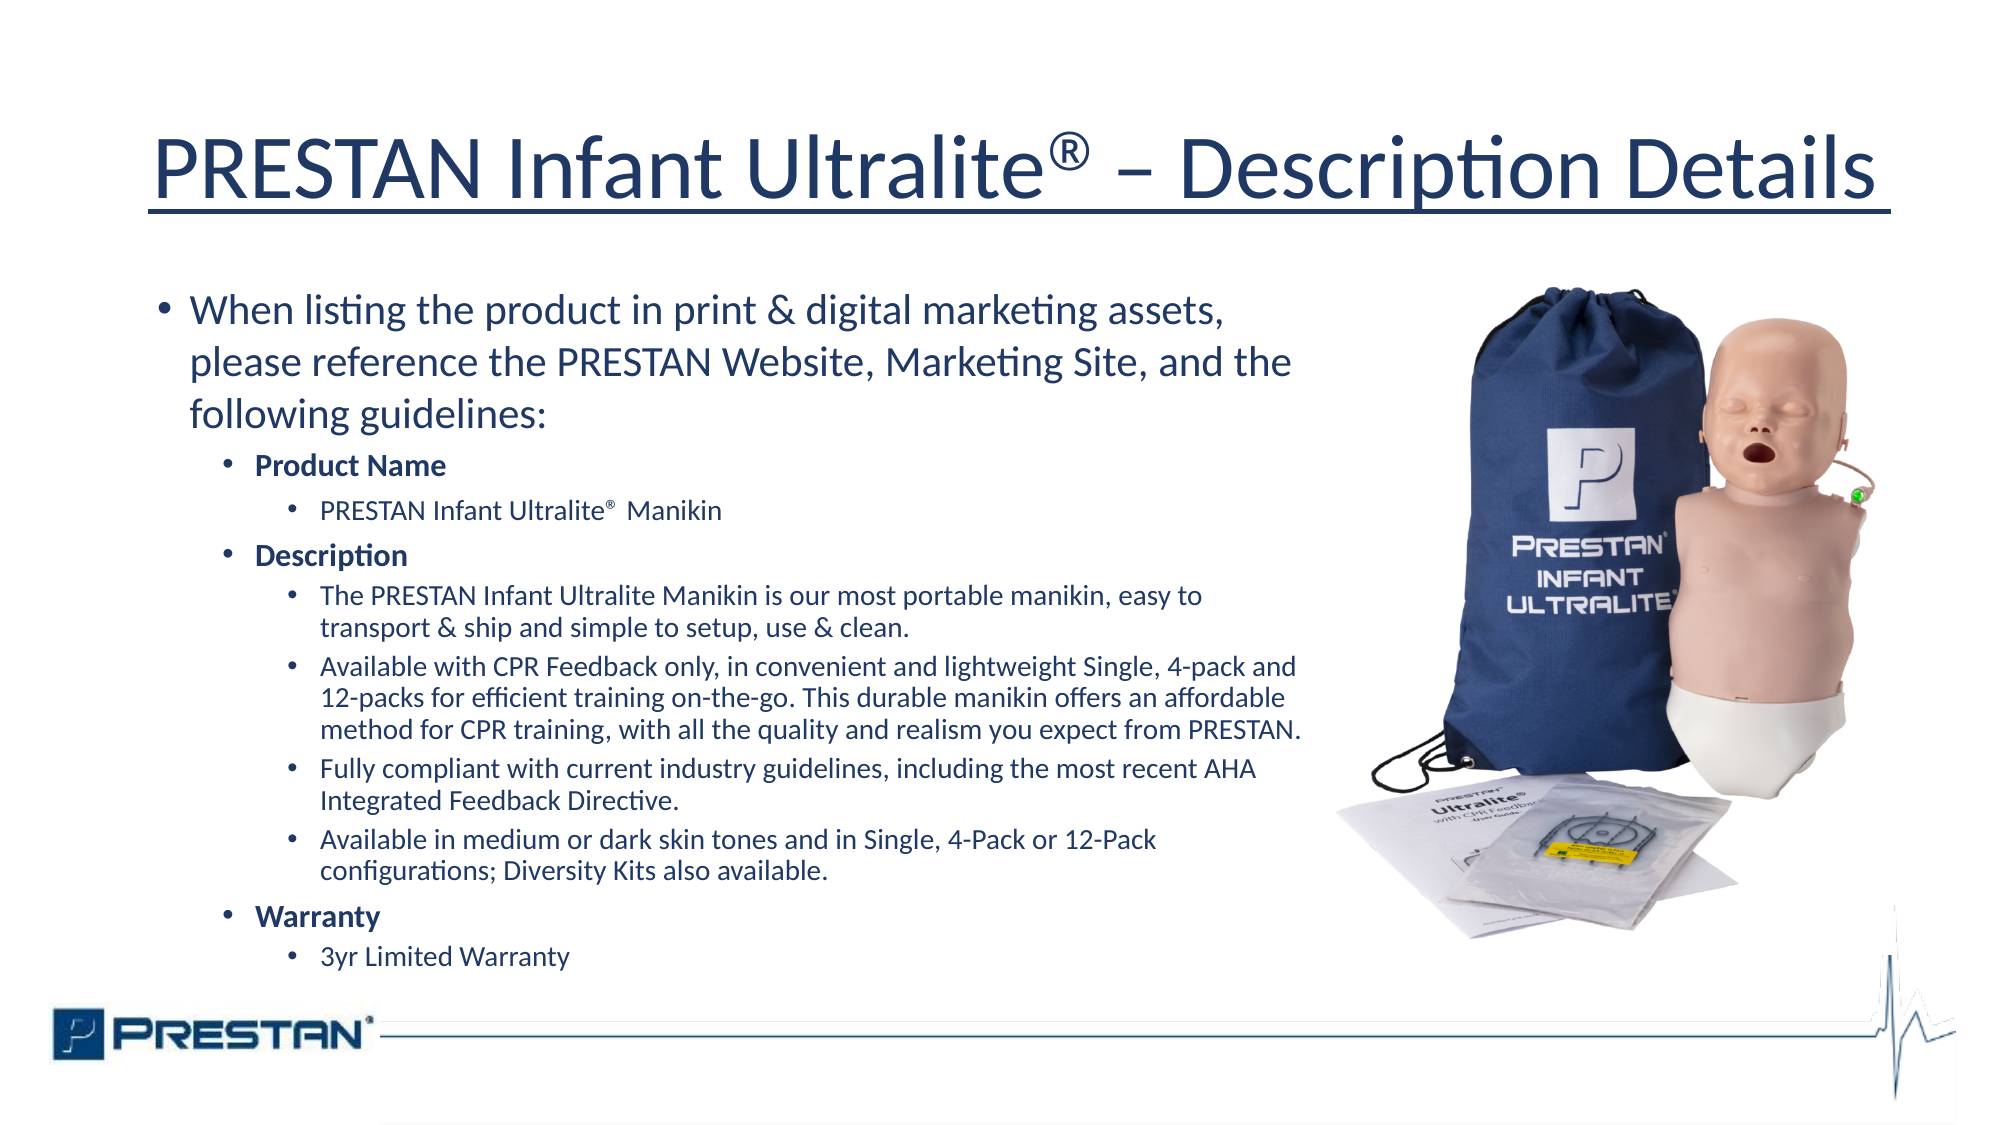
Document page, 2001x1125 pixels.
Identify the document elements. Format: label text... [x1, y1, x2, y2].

list When listing the product in print & digital marketing assets, please reference the PRESTAN Website, Marketing Site, and the following guidelines: Product Name PRESTAN Infant Ultralite® Manikin Description The PRESTAN Infant Ultralite Manikin is our most portable manikin, easy to transport & ship and simple to setup, use & clean. Available with CPR Feedback only, in convenient and lightweight Single, 4-pack and 12-packs for efficient training on-the-go. This durable manikin offers an affordable method for CPR training, with all the quality and realism you expect from PRESTAN. Fully compliant with current industry guidelines, including the most recent AHA Integrated Feedback Directive. Available in medium or dark skin tones and in Single, 4-Pack or 12-Pack configurations; Diversity Kits also available. Warranty 3yr Limited Warranty [142, 274, 1321, 1002]
title PRESTAN Infant Ultralite® – Description Details [137, 59, 1991, 278]
picture [47, 255, 1956, 1125]
